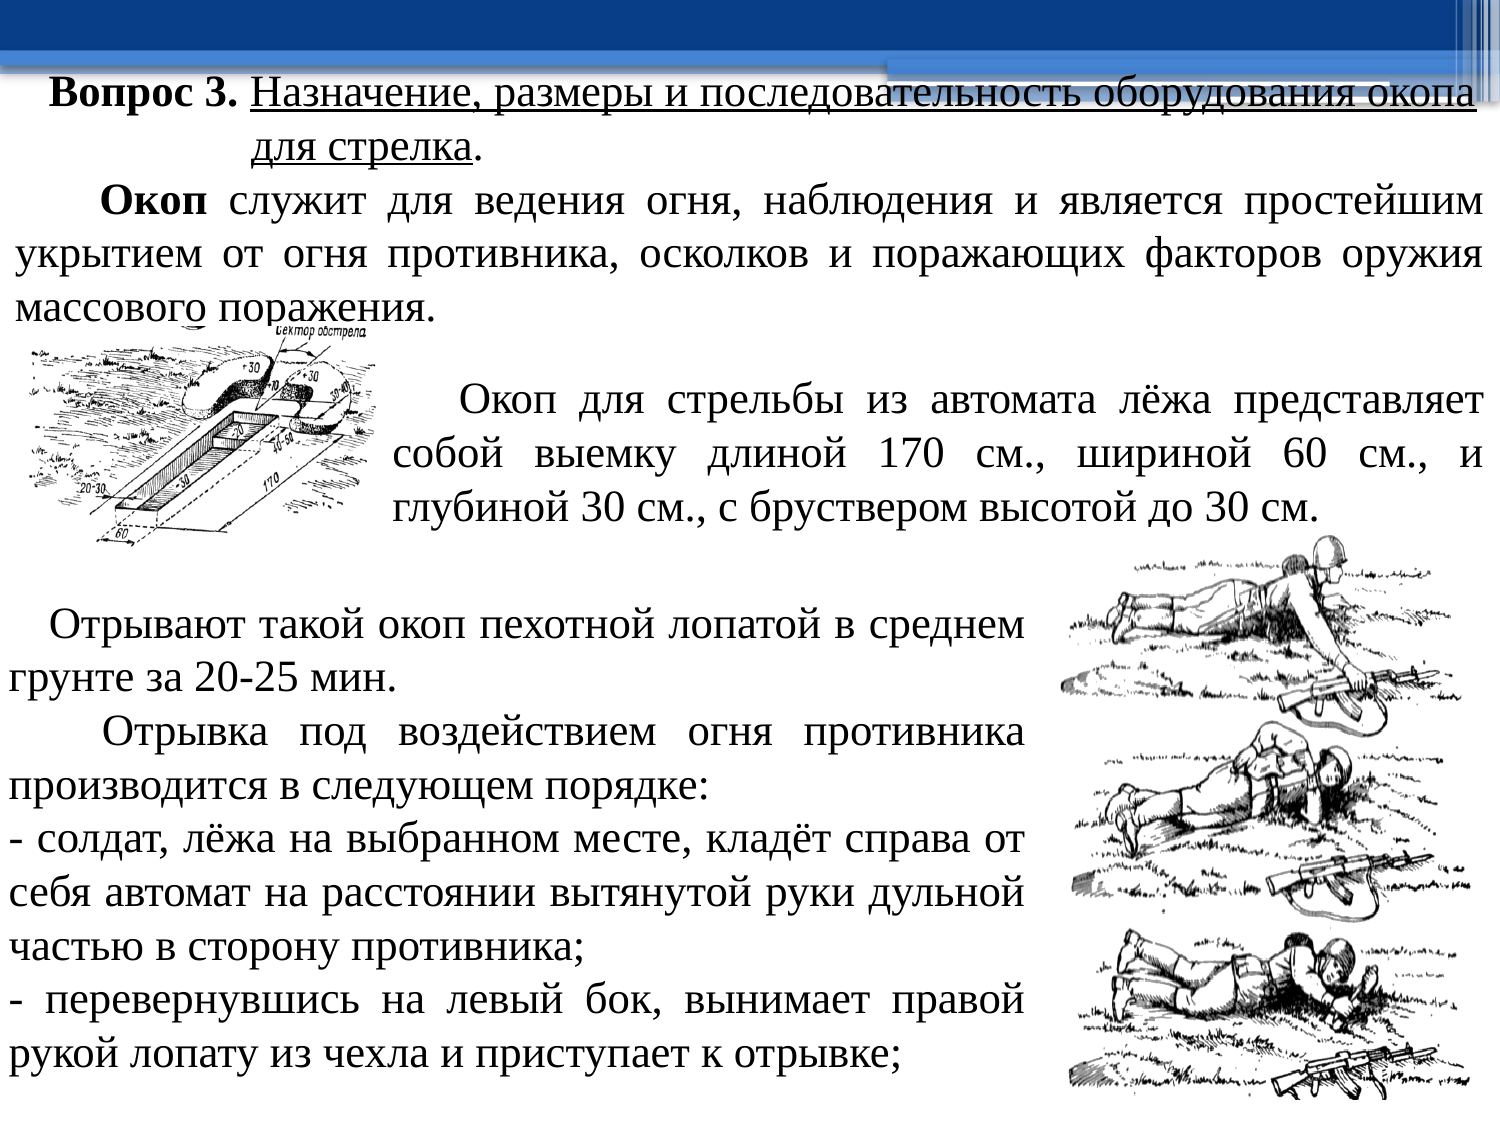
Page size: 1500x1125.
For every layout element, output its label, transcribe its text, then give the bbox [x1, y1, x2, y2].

picture [29, 326, 381, 556]
text_box Отрывают такой окоп пехотной лопатой в среднем грунте за 20-25 мин. Отрывка под воздействием огня противника производится в следующем порядке: - солдат, лёжа на выбранном месте, кладёт справа от себя автомат на расстоянии вытянутой руки дульной частью в сторону противника; - перевернувшись на левый бок, вынимает правой рукой лопату из чехла и приступает к отрывке; [0, 586, 1042, 1084]
text_box Вопрос 3. Назначение, размеры и последовательность оборудования окопа для стрелка. Окоп служит для ведения огня, наблюдения и является простейшим укрытием от огня противника, осколков и поражающих факторов оружия массового поражения. [0, 54, 1500, 338]
text_box Окоп для стрельбы из автомата лёжа представляет собой выемку длиной 170 см., шириной 60 см., и глубиной 30 см., с бруствером высотой до 30 см. [387, 361, 1500, 538]
picture [1056, 526, 1474, 1100]
